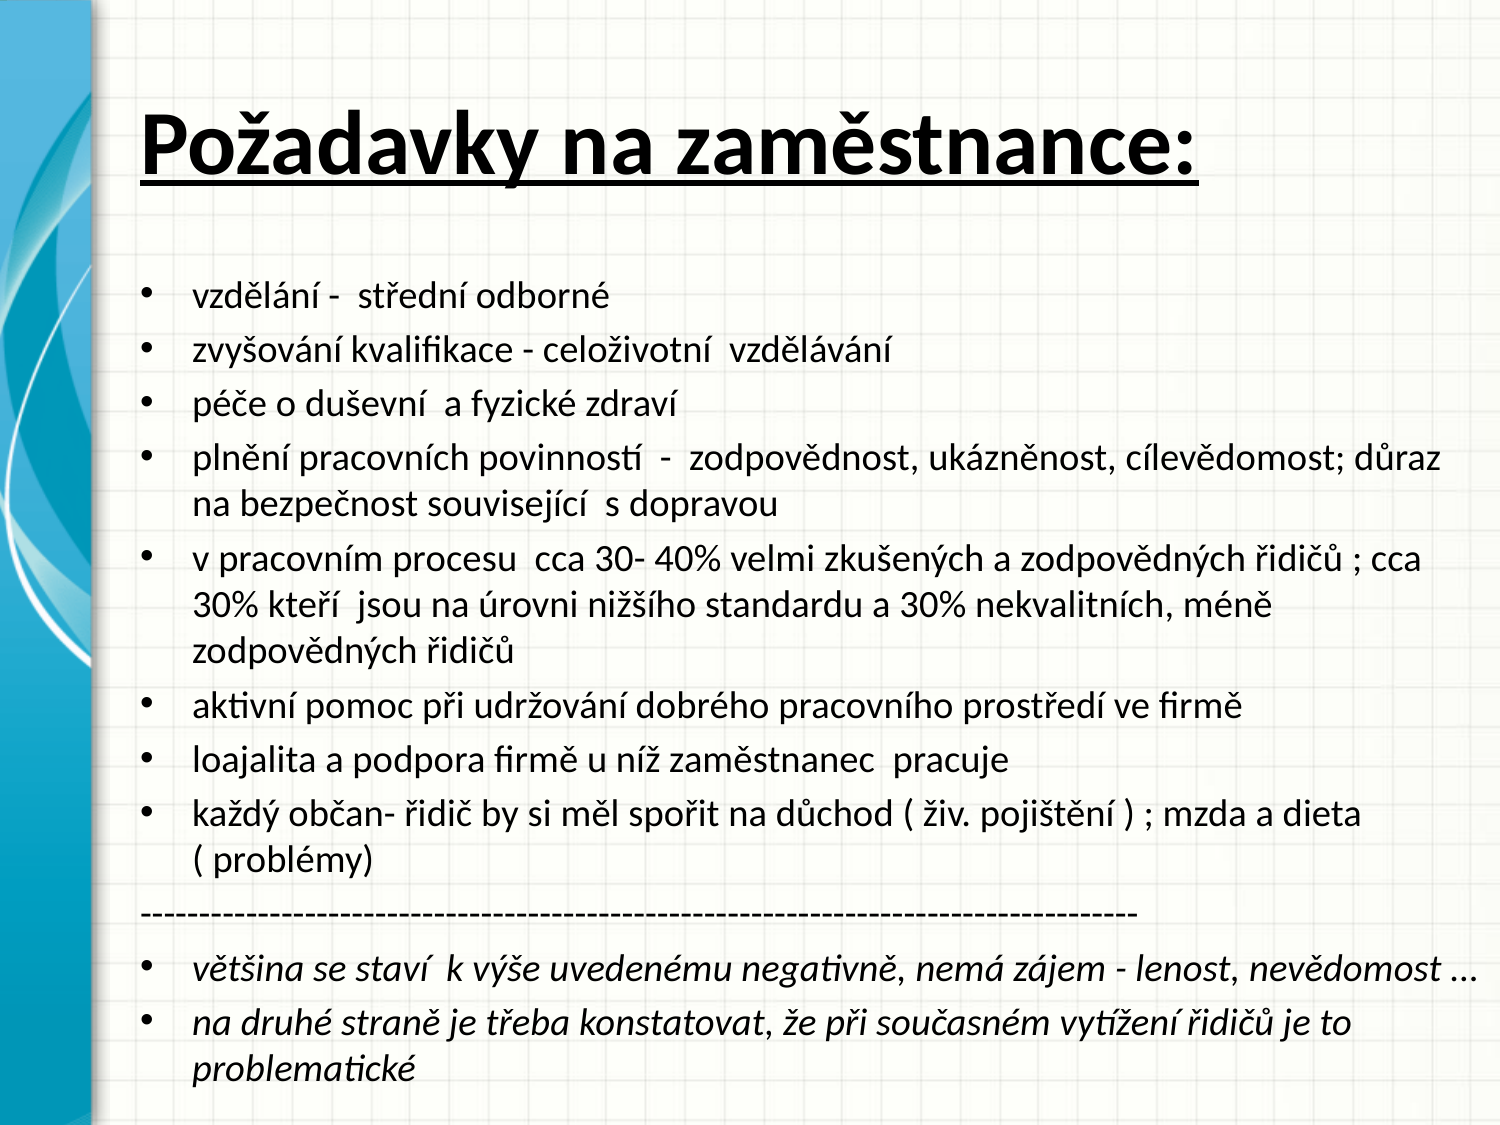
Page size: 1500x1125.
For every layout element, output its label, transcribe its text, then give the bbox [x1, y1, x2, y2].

picture [0, 0, 1500, 1125]
list vzdělání - střední odborné zvyšování kvalifikace - celoživotní vzdělávání péče o duševní a fyzické zdraví plnění pracovních povinností - zodpovědnost, ukázněnost, cílevědomost; důraz na bezpečnost související s dopravou v pracovním procesu cca 30- 40% velmi zkušených a zodpovědných řidičů ; cca 30% kteří jsou na úrovni nižšího standardu a 30% nekvalitních, méně zodpovědných řidičů aktivní pomoc při udržování dobrého pracovního prostředí ve firmě loajalita a podpora firmě u níž zaměstnanec pracuje každý občan- řidič by si měl spořit na důchod ( živ. pojištění ) ; mzda a dieta ( problémy) ------------------------------------------------------------------------------------- většina se staví k výše uvedenému negativně, nemá zájem - lenost, nevědomost ... na druhé straně je třeba konstatovat, že při současném vytížení řidičů je to problematické [125, 261, 1500, 1125]
title Požadavky na zaměstnance: [125, 44, 1450, 232]
